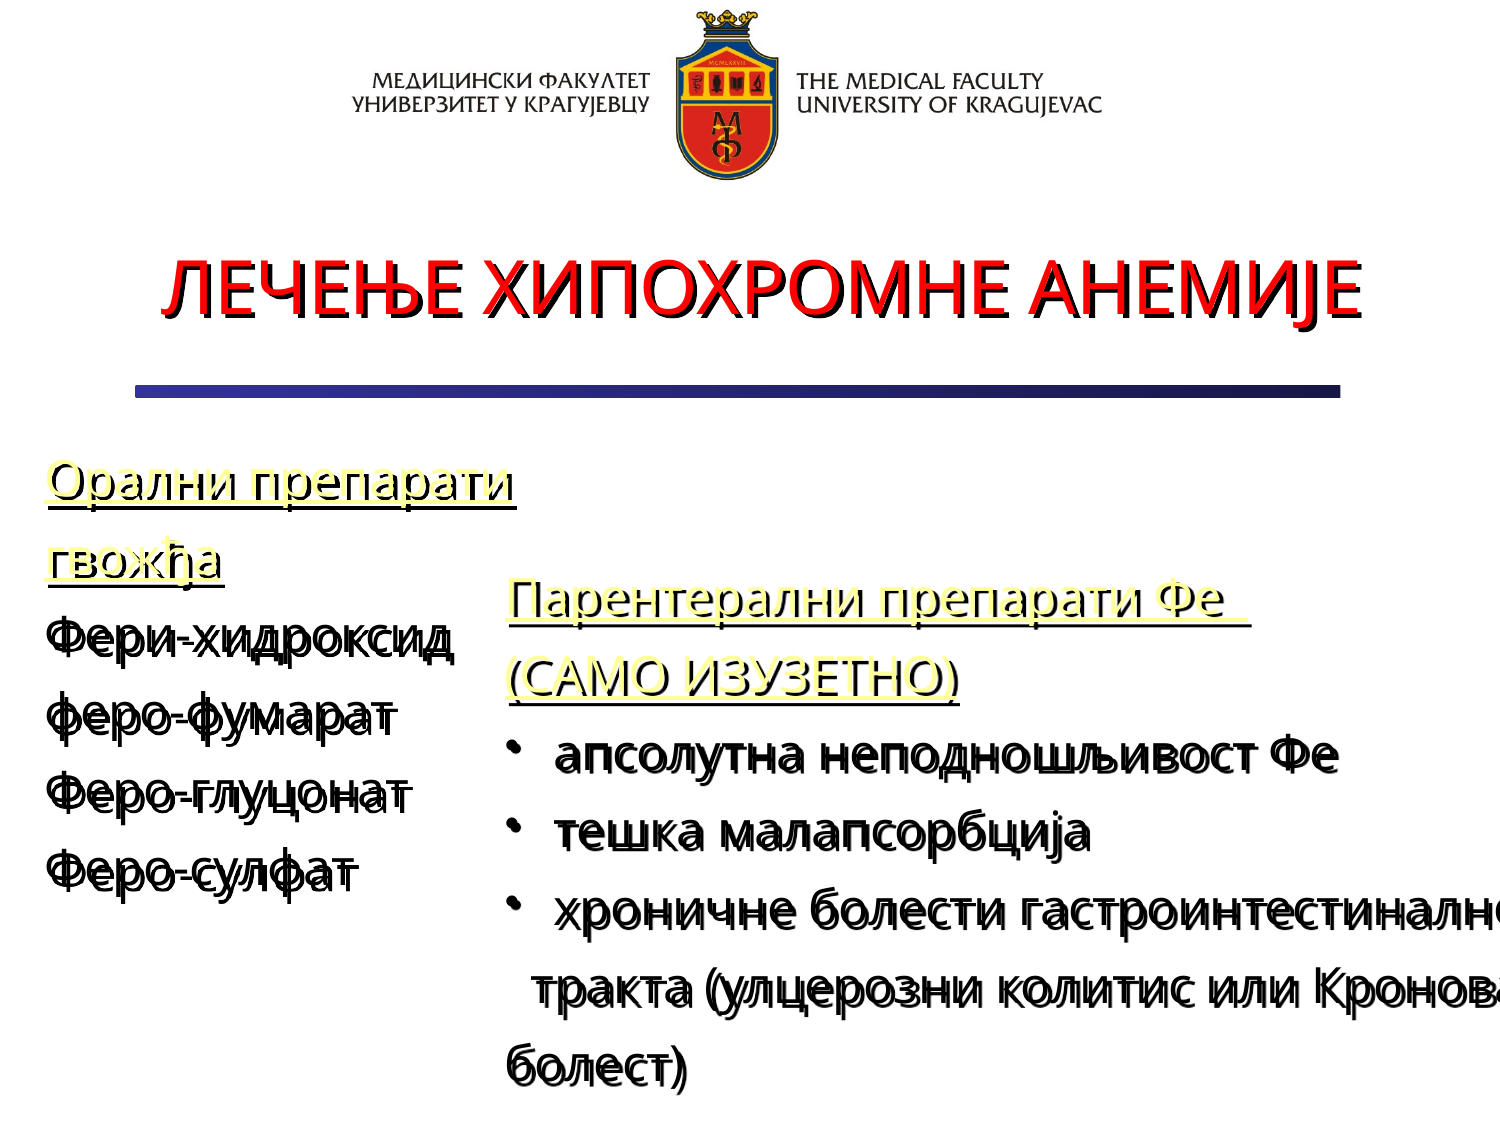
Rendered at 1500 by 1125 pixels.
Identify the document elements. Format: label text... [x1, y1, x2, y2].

text_box Парентерални препарати Фе (САМО ИЗУЗЕТНО) апсолутна неподношљивост Фе тешка малапсорбција хроничне болести гастроинтестиналног тракта (улцерозни колитис или Кронова болест) [490, 538, 1500, 1100]
text_box ЛЕЧЕЊЕ ХИПОХРОМНЕ АНЕМИЈЕ [146, 231, 1377, 337]
text_box [135, 385, 1341, 398]
text_box Орални препарати гвожђа Фери-хидроксид феро-фумарат Феро-глуцонат Феро-сулфат [29, 420, 715, 982]
picture [328, 0, 1125, 191]
